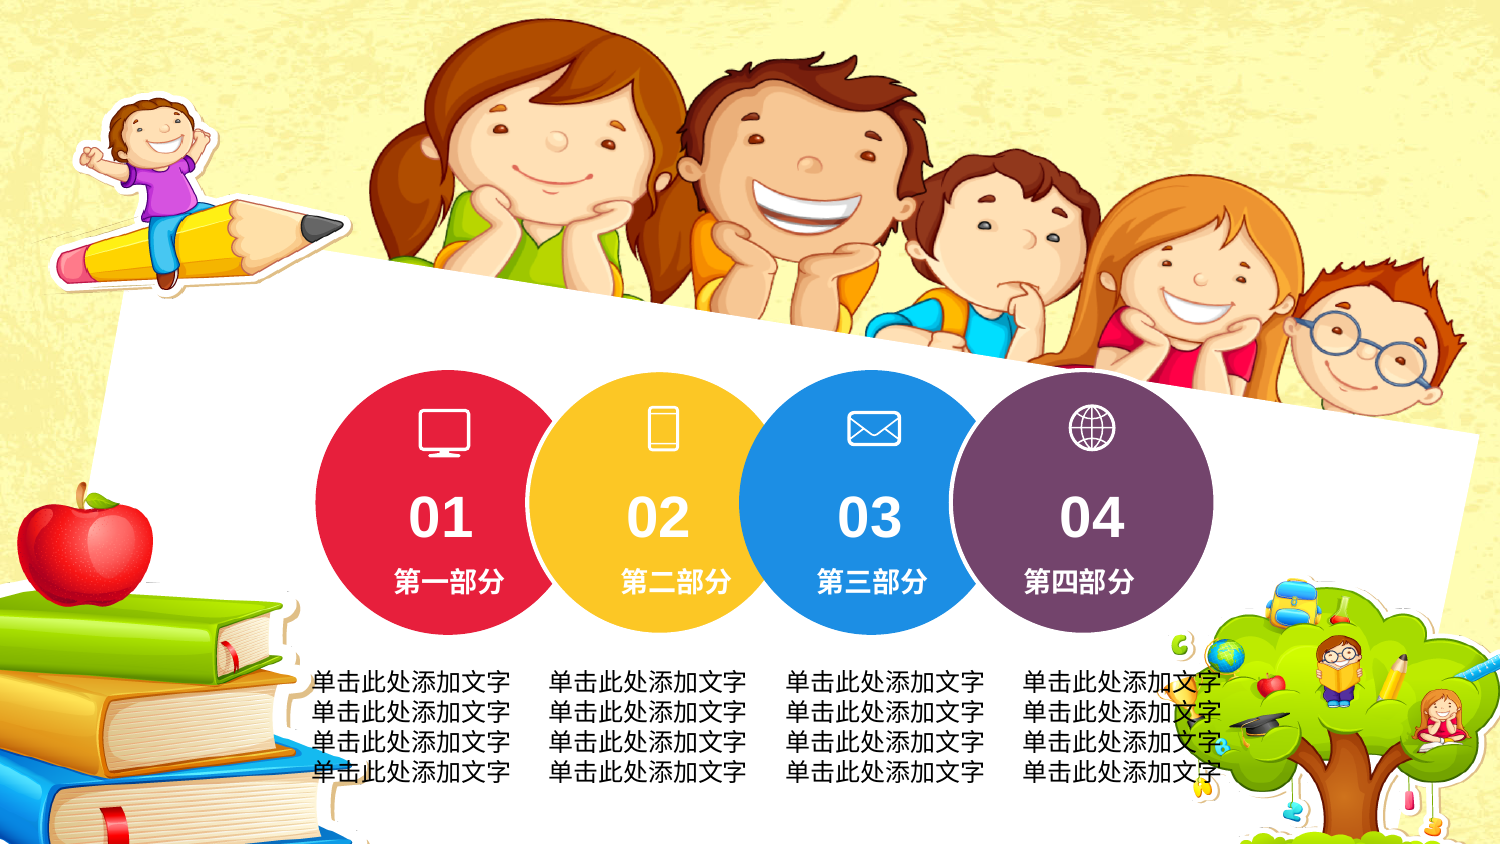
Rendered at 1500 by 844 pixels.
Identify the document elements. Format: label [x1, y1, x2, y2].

text_box [0, 0, 1500, 844]
text_box [315, 369, 525, 636]
text_box [738, 369, 949, 636]
text_box [950, 369, 1216, 636]
text_box [526, 369, 737, 636]
